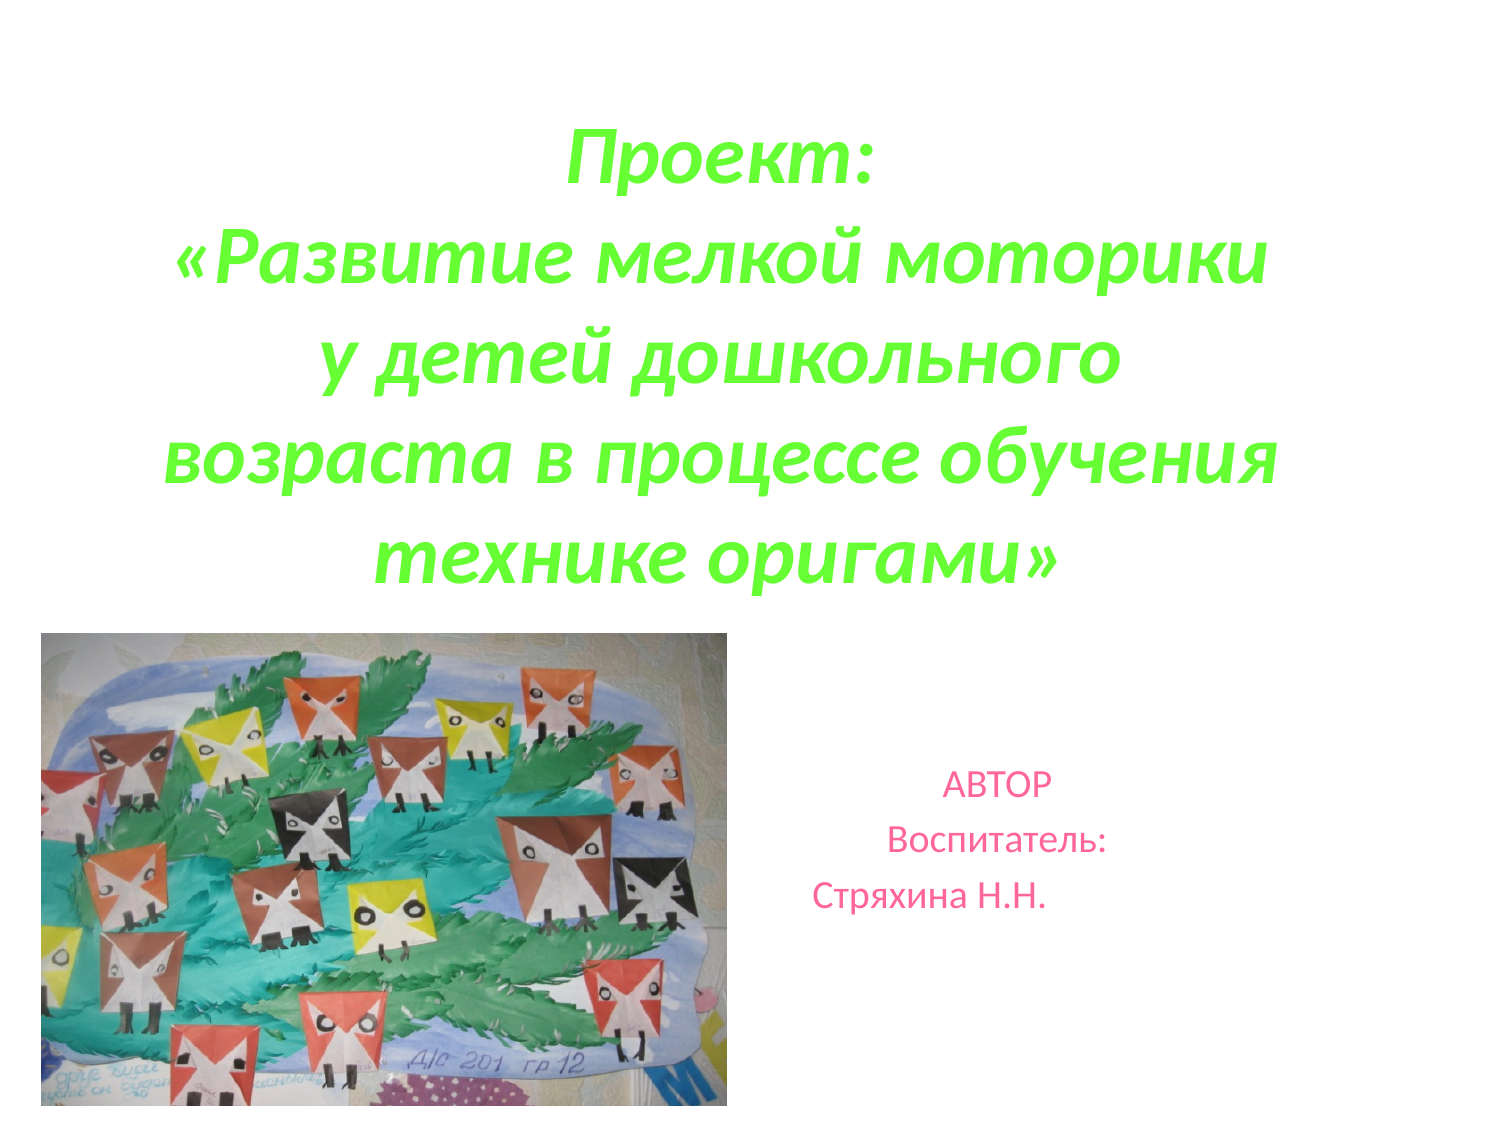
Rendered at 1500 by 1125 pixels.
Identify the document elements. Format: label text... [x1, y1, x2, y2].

text_box [584, 532, 765, 592]
title Проект: «Развитие мелкой моторики у детей дошкольного возраста в процессе обучения технике оригами» [123, 66, 1317, 634]
subtitle АВТОР Воспитатель: Стряхина Н.Н. [730, 637, 1275, 925]
picture [41, 633, 727, 1107]
